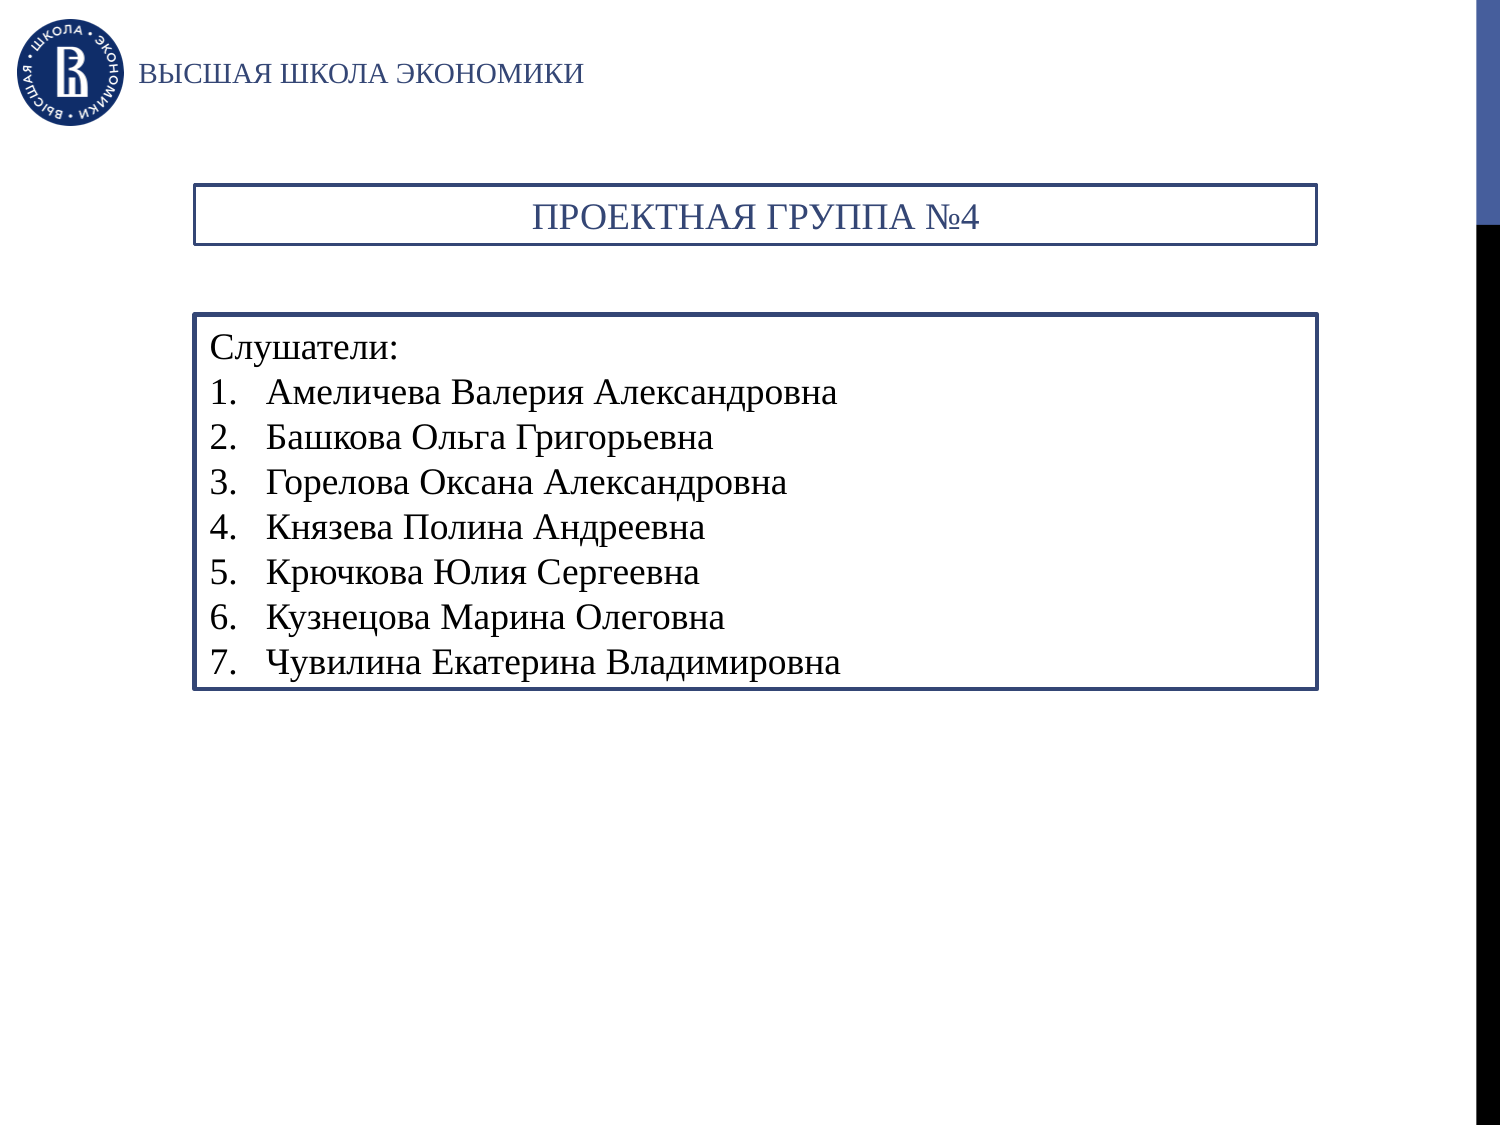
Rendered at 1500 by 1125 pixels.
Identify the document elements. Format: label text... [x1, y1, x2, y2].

picture [17, 18, 124, 127]
text_box ВЫСШАЯ ШКОЛА ЭКОНОМИКИ [128, 47, 600, 98]
text_box Слушатели: Амеличева Валерия Александровна Башкова Ольга Григорьевна Горелова Оксана Александровна Князева Полина Андреевна Крючкова Юлия Сергеевна Кузнецова Марина Олеговна Чувилина Екатерина Владимировна [194, 314, 1317, 690]
text_box ПРОЕКТНАЯ ГРУППА №4 [194, 184, 1317, 245]
